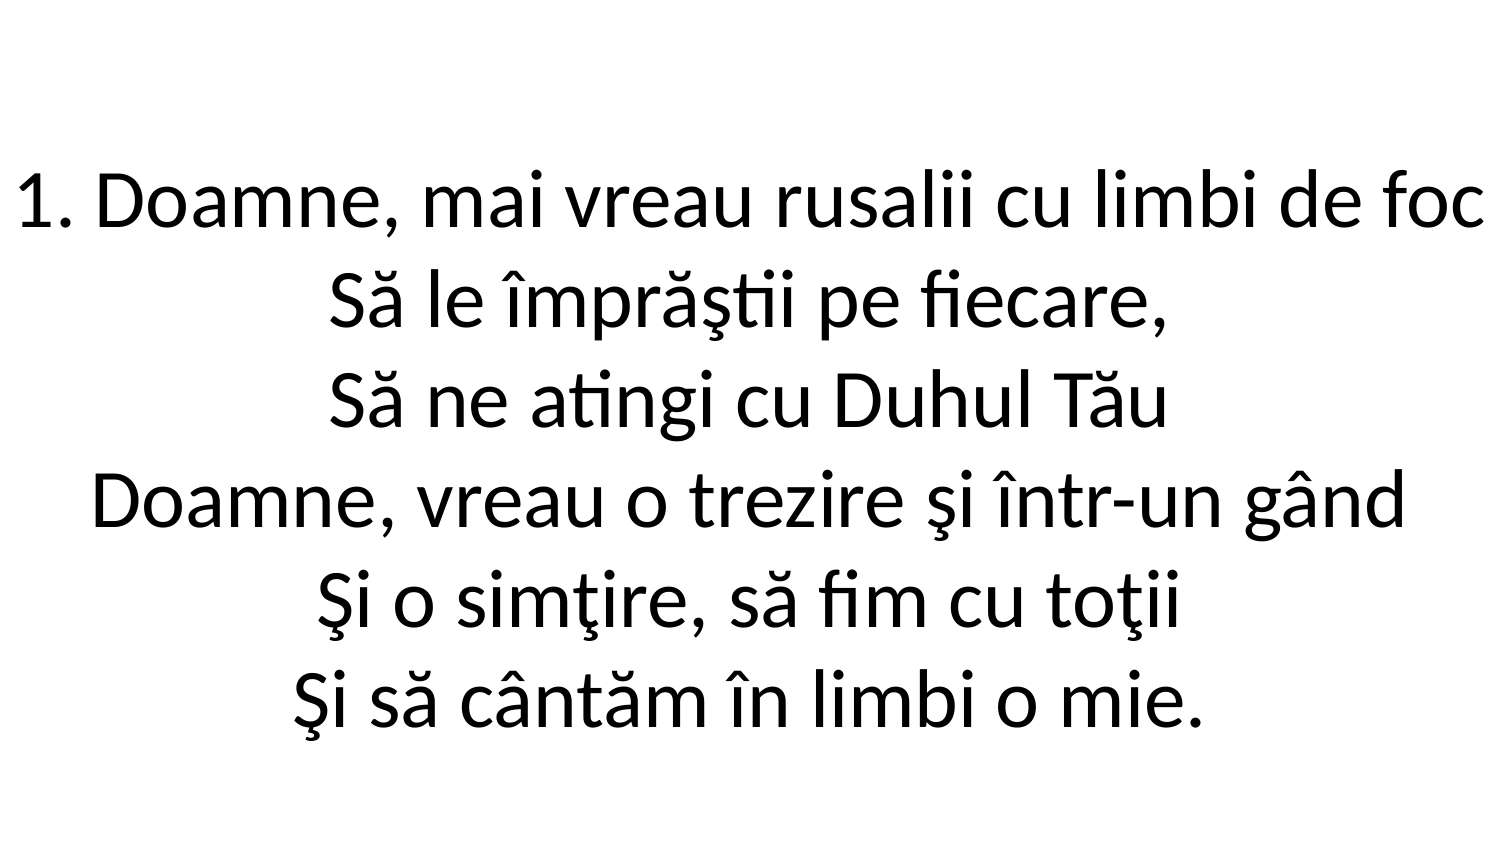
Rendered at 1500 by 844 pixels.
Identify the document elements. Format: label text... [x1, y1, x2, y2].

text_box 1. Doamne, mai vreau rusalii cu limbi de foc Să le împrăştii pe fiecare, Să ne atingi cu Duhul Tău Doamne, vreau o trezire şi într-un gând Şi o simţire, să fim cu toţii Şi să cântăm în limbi o mie. [0, 92, 1500, 752]
